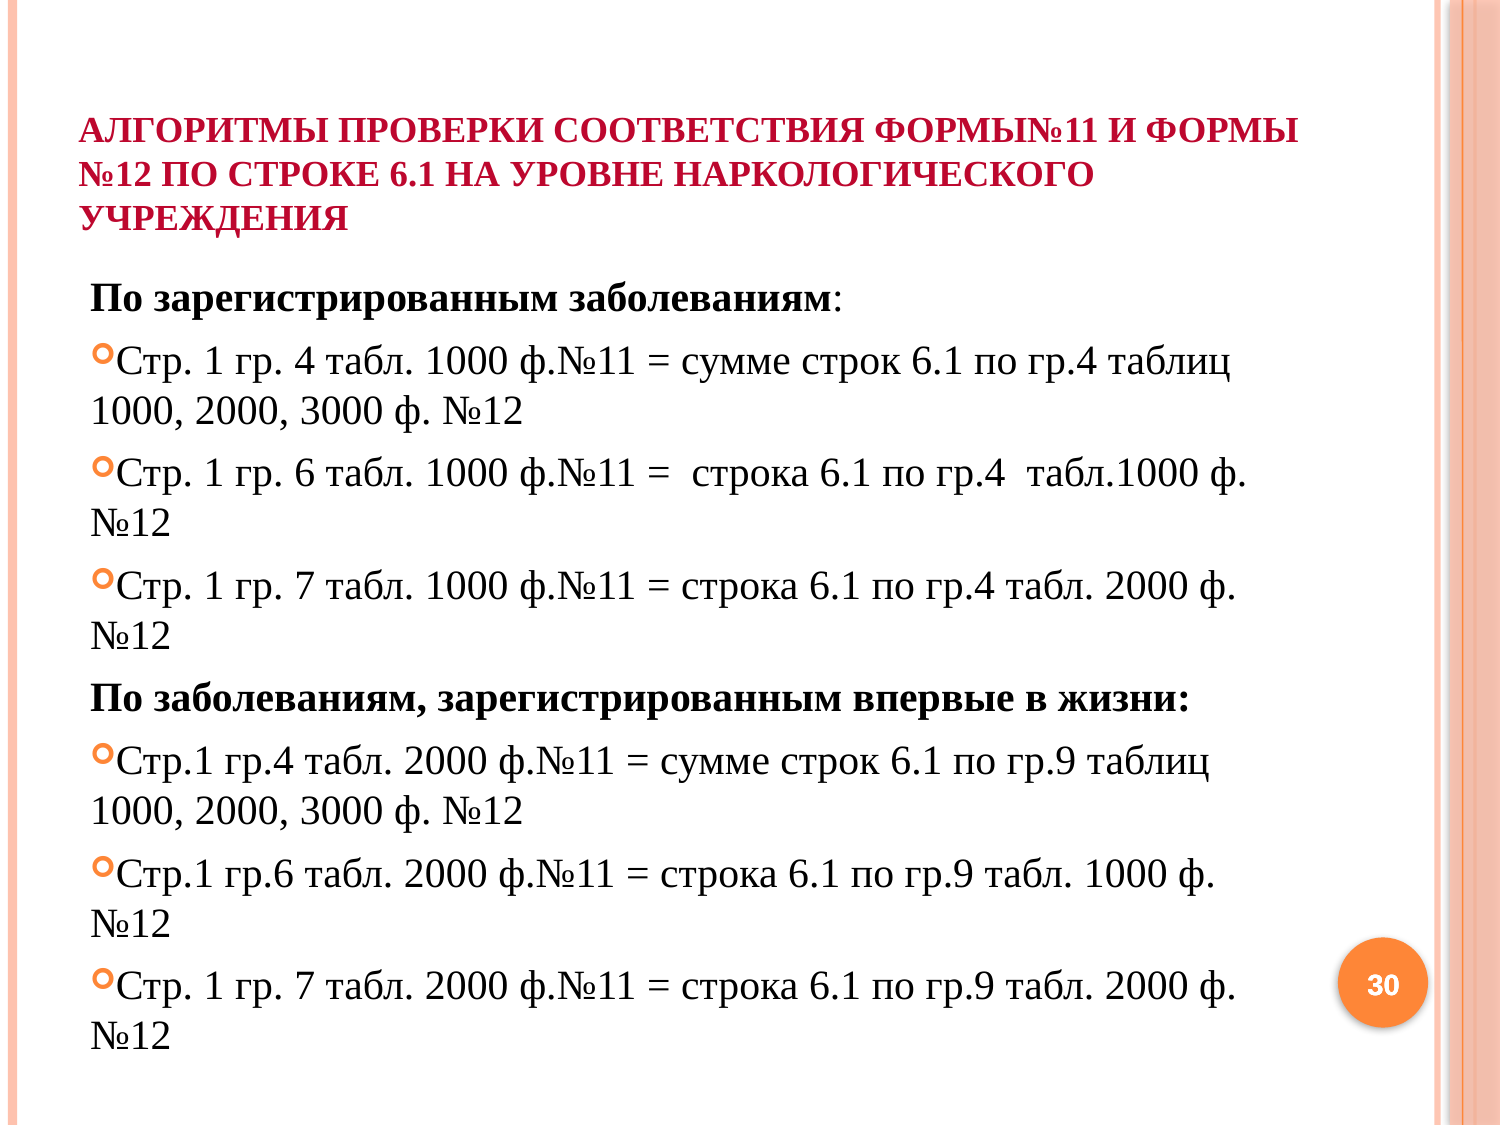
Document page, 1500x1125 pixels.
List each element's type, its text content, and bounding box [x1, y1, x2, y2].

title АЛГОРИТМЫ ПРОВЕРКИ СООТВЕТСТВИЯ ФОРМЫ№11 И ФОРМЫ №12 ПО СТРОКЕ 6.1 НА УРОВНЕ НАРКОЛОГИЧЕСКОГО УЧРЕЖДЕНИЯ [63, 97, 1374, 246]
list По зарегистрированным заболеваниям: Стр. 1 гр. 4 табл. 1000 ф.№11 = сумме строк 6.1 по гр.4 таблиц 1000, 2000, 3000 ф. №12 Стр. 1 гр. 6 табл. 1000 ф.№11 = строка 6.1 по гр.4 табл.1000 ф. №12 Стр. 1 гр. 7 табл. 1000 ф.№11 = строка 6.1 по гр.4 табл. 2000 ф. №12 По заболеваниям, зарегистрированным впервые в жизни: Стр.1 гр.4 табл. 2000 ф.№11 = сумме строк 6.1 по гр.9 таблиц 1000, 2000, 3000 ф. №12 Стр.1 гр.6 табл. 2000 ф.№11 = строка 6.1 по гр.9 табл. 1000 ф. №12 Стр. 1 гр. 7 табл. 2000 ф.№11 = строка 6.1 по гр.9 табл. 2000 ф. №12 [74, 262, 1301, 1063]
text_box 30 [1333, 940, 1434, 1026]
